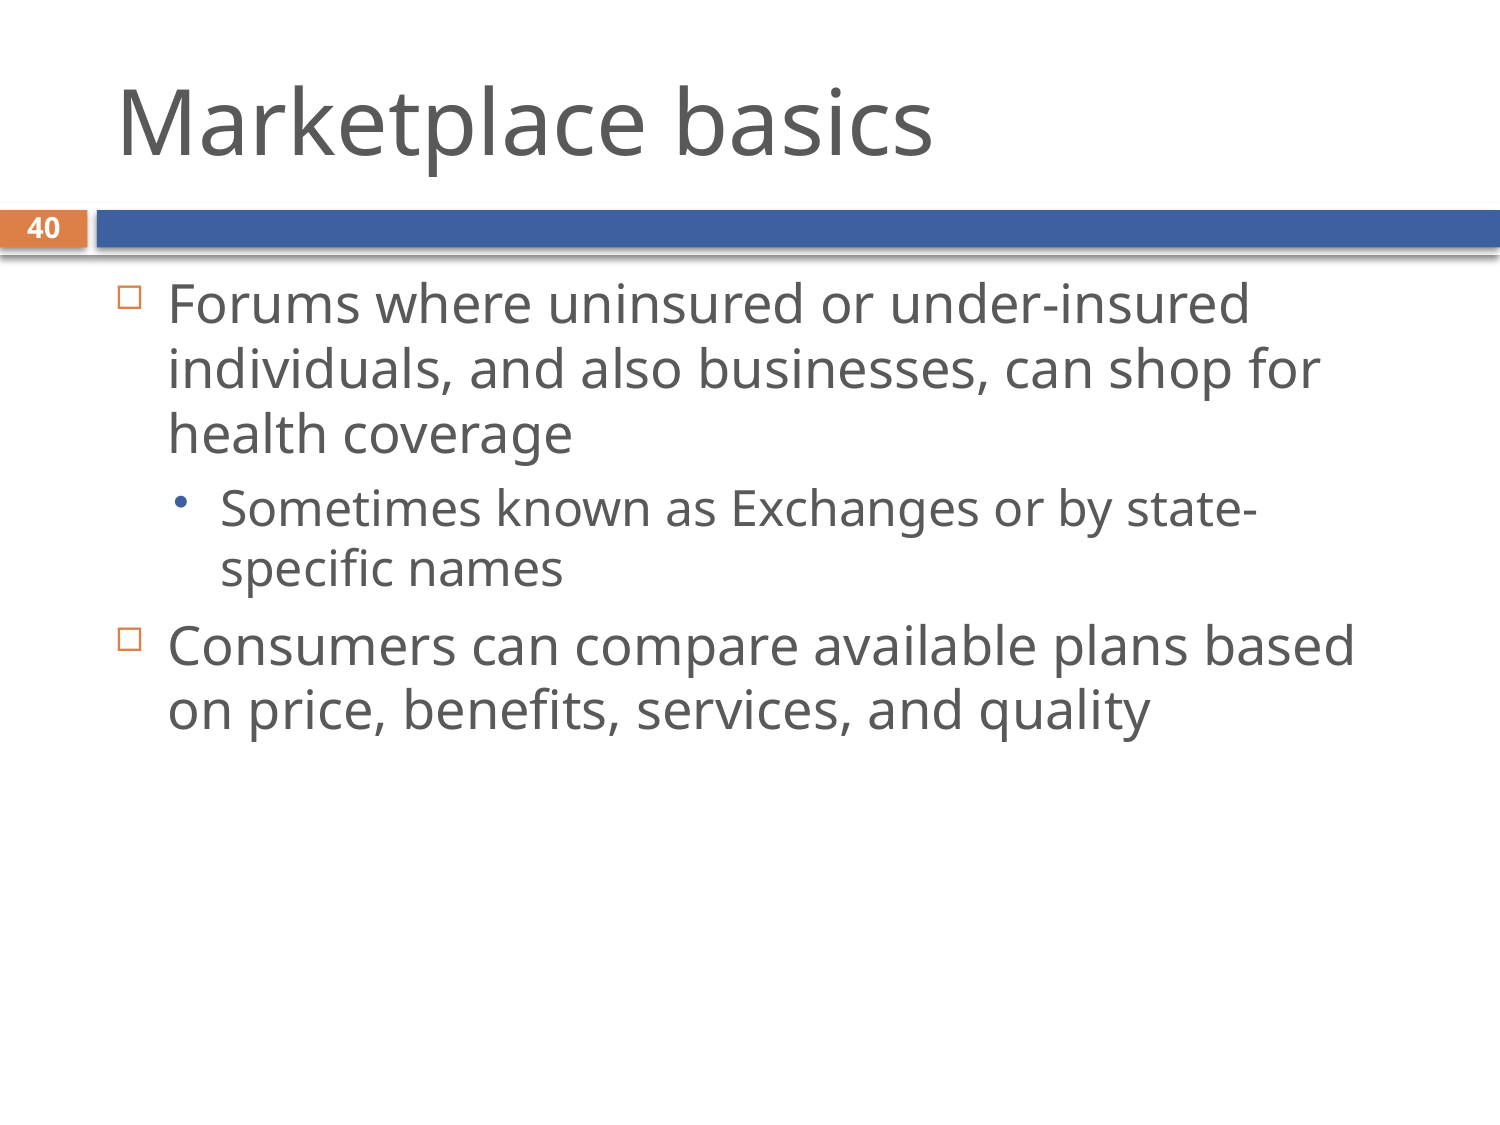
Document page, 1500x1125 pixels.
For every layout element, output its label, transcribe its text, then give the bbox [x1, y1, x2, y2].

slide_number 40 [0, 208, 88, 249]
title Marketplace basics [100, 37, 1438, 200]
list Forums where uninsured or under-insured individuals, and also businesses, can shop for health coverage Sometimes known as Exchanges or by state-specific names Consumers can compare available plans based on price, benefits, services, and quality [100, 262, 1438, 1000]
